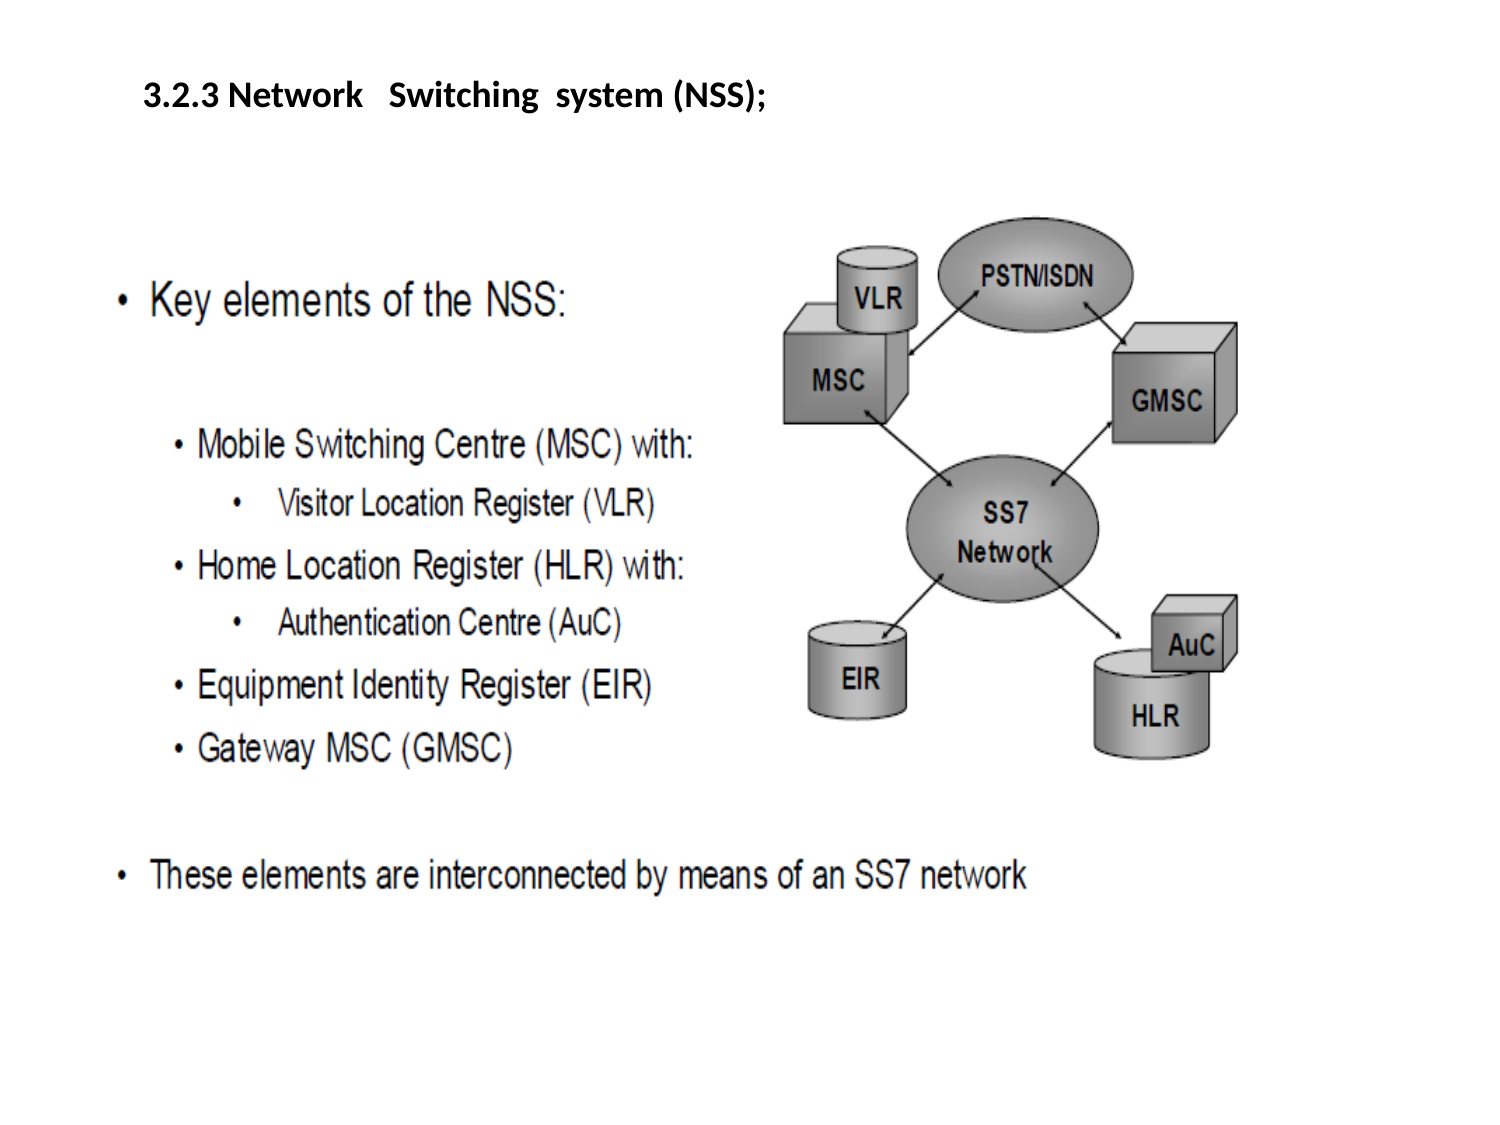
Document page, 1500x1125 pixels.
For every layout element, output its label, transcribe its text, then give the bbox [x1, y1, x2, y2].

text_box 3.2.3 Network Switching system (NSS); [127, 62, 783, 123]
picture [80, 187, 1319, 901]
